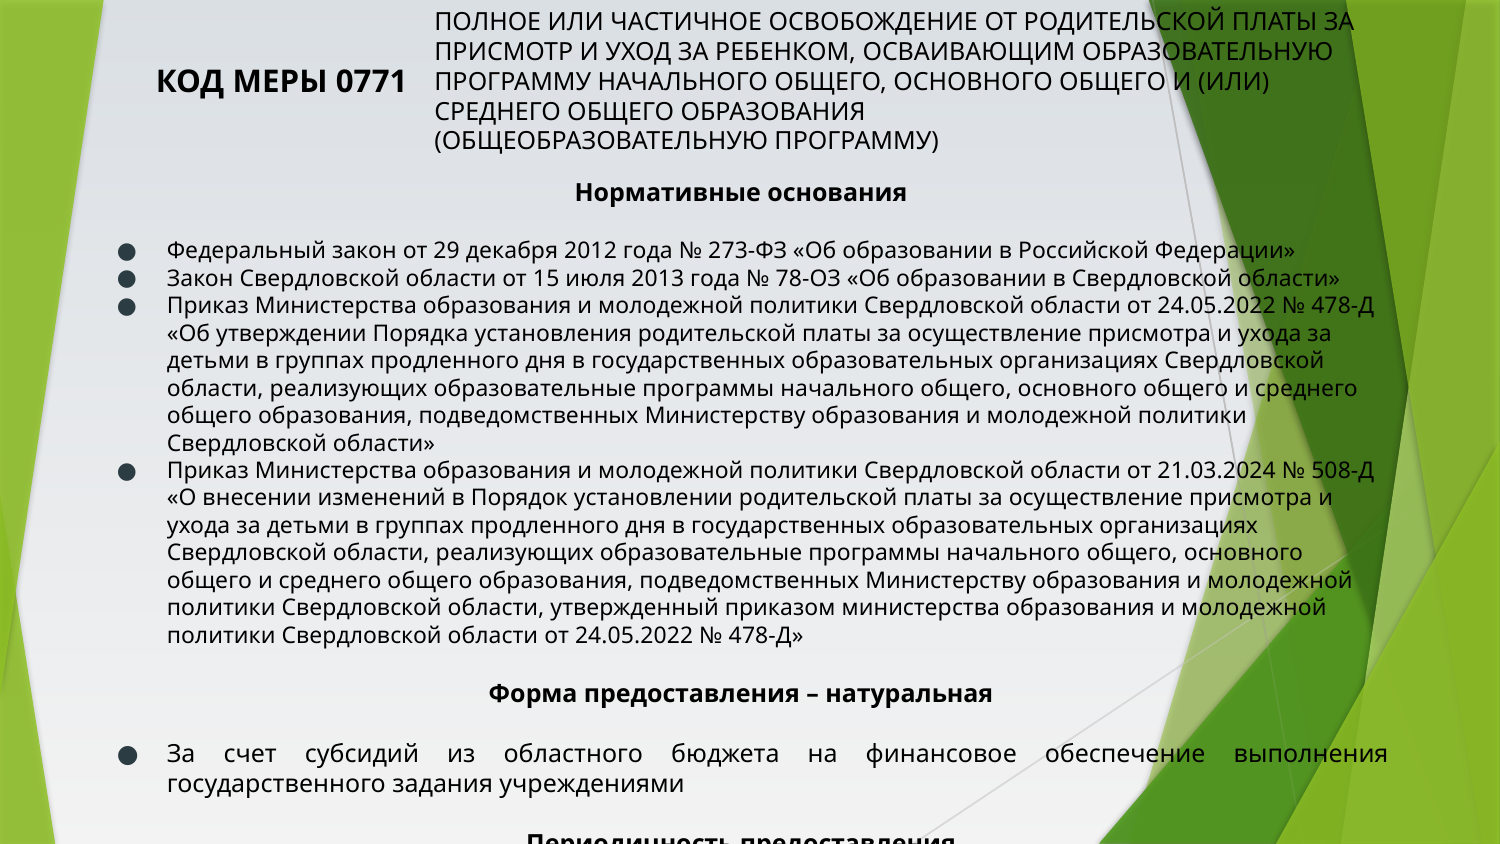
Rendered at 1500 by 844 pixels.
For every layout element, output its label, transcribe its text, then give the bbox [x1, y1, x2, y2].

text_box Нормативные основания Федеральный закон от 29 декабря 2012 года № 273-ФЗ «Об образовании в Российской Федерации» Закон Свердловской области от 15 июля 2013 года № 78-ОЗ «Об образовании в Свердловской области» Приказ Министерства образования и молодежной политики Свердловской области от 24.05.2022 № 478-Д «Об утверждении Порядка установления родительской платы за осуществление присмотра и ухода за детьми в группах продленного дня в государственных образовательных организациях Свердловской области, реализующих образовательные программы начального общего, основного общего и среднего общего образования, подведомственных Министерству образования и молодежной политики Свердловской области» Приказ Министерства образования и молодежной политики Свердловской области от 21.03.2024 № 508-Д «О внесении изменений в Порядок установлении родительской платы за осуществление присмотра и ухода за детьми в группах продленного дня в государственных образовательных организациях Свердловской области, реализующих образовательные программы начального общего, основного общего и среднего общего образования, подведомственных Министерству образования и молодежной политики Свердловской области, утвержденный приказом министерства образования и молодежной политики Свердловской области от 24.05.2022 № 478-Д» Форма предоставления – натуральная За счет субсидий из областного бюджета на финансовое обеспечение выполнения государственного задания учреждениями Периодичность предоставления Ежемесячно [80, 170, 1402, 763]
text_box КОД МЕРЫ 0771 [107, 21, 424, 138]
text_box Полное или частичное освобождение от родительской платы за присмотр и уход за ребенком, осваивающим образовательную программу начального общего, основного общего и (или) среднего общего образования (общеобразовательную программу) [424, 21, 1368, 138]
